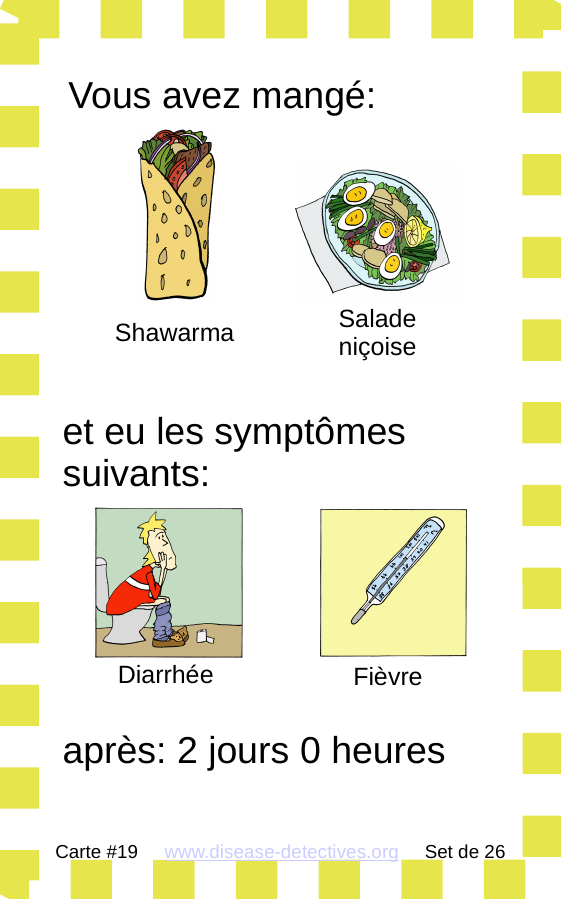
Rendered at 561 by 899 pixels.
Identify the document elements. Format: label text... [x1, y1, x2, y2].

text_box Shawarma [89, 310, 261, 354]
text_box Carte #19 www.disease-detectives.org Set de 26 [35, 833, 525, 870]
picture [319, 508, 468, 658]
picture [133, 122, 216, 302]
picture [295, 164, 460, 302]
picture [94, 506, 243, 658]
text_box Salade niçoise [312, 310, 443, 368]
text_box [18, 17, 544, 881]
